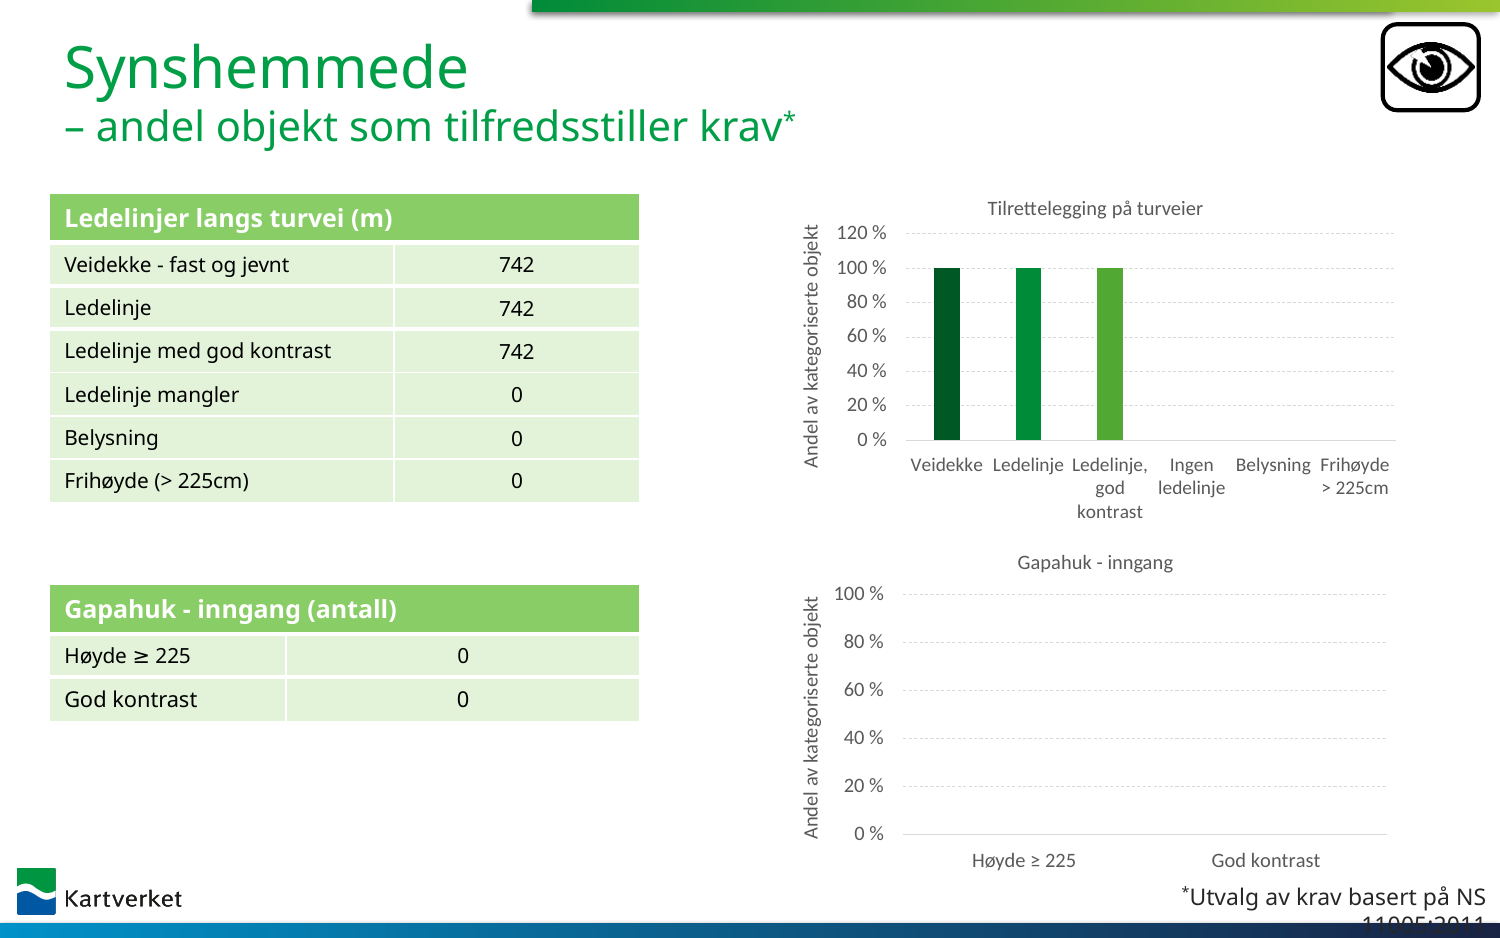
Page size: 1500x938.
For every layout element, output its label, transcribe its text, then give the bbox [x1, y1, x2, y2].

table_header Ledelinjer langs turvei (m) [50, 194, 639, 240]
table_cell Veidekke - fast og jevnt [50, 245, 393, 284]
table_cell 742 [395, 245, 639, 284]
table_cell 0 [395, 460, 639, 502]
table_cell 0 [287, 679, 639, 721]
table_cell God kontrast [50, 679, 285, 721]
table_header Gapahuk - inngang (antall) [50, 585, 639, 632]
table_cell 742 [395, 288, 639, 327]
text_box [1382, 24, 1480, 111]
table_cell Frihøyde (> 225cm) [50, 460, 393, 502]
table_cell Ledelinje [50, 288, 393, 327]
text_box *Utvalg av krav basert på NS 11005:2011 [1068, 873, 1500, 938]
table_cell 0 [395, 373, 639, 415]
table_cell 0 [395, 417, 639, 458]
table_cell Ledelinje med god kontrast [50, 331, 393, 372]
table_cell 742 [395, 331, 639, 372]
table_cell Høyde ≥ 225 [50, 636, 285, 675]
table_cell Ledelinje mangler [50, 373, 393, 415]
table_cell Belysning [50, 417, 393, 458]
picture [791, 541, 1400, 880]
picture [791, 187, 1400, 526]
text_box Synshemmede – andel objekt som tilfredsstiller krav* [49, 24, 1431, 158]
table_cell 0 [287, 636, 639, 675]
